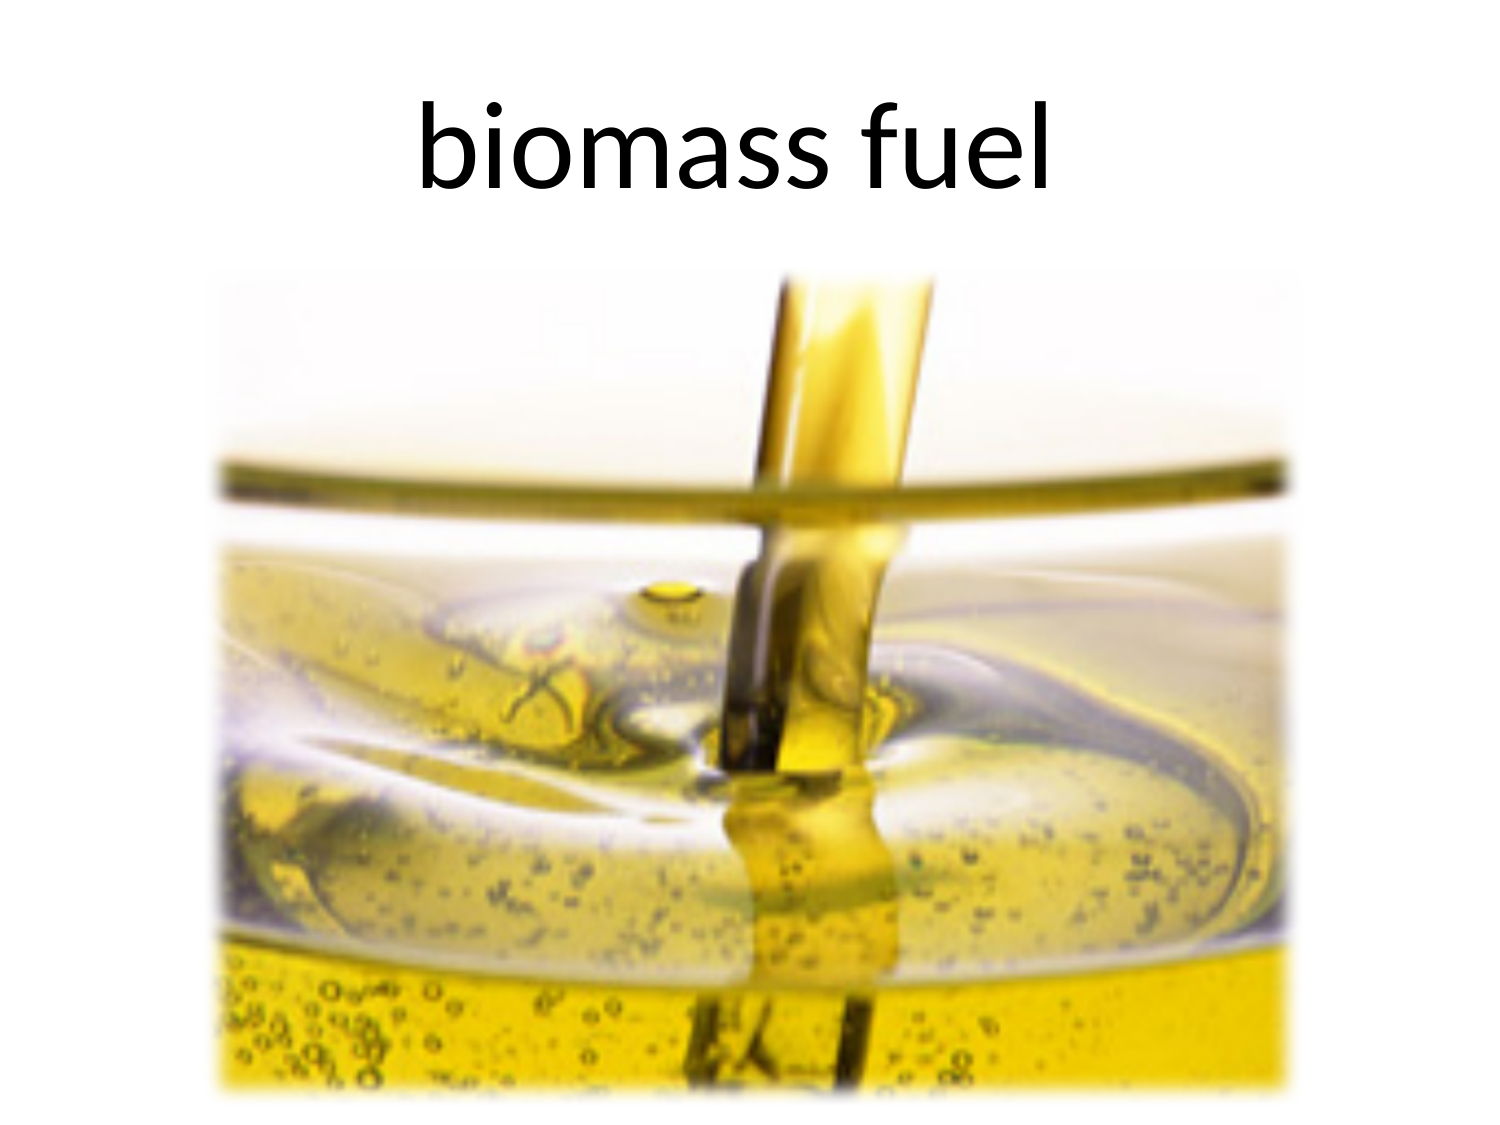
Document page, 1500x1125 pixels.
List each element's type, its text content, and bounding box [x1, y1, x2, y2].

title biomass fuel [75, 45, 1425, 233]
picture [203, 266, 1303, 1108]
